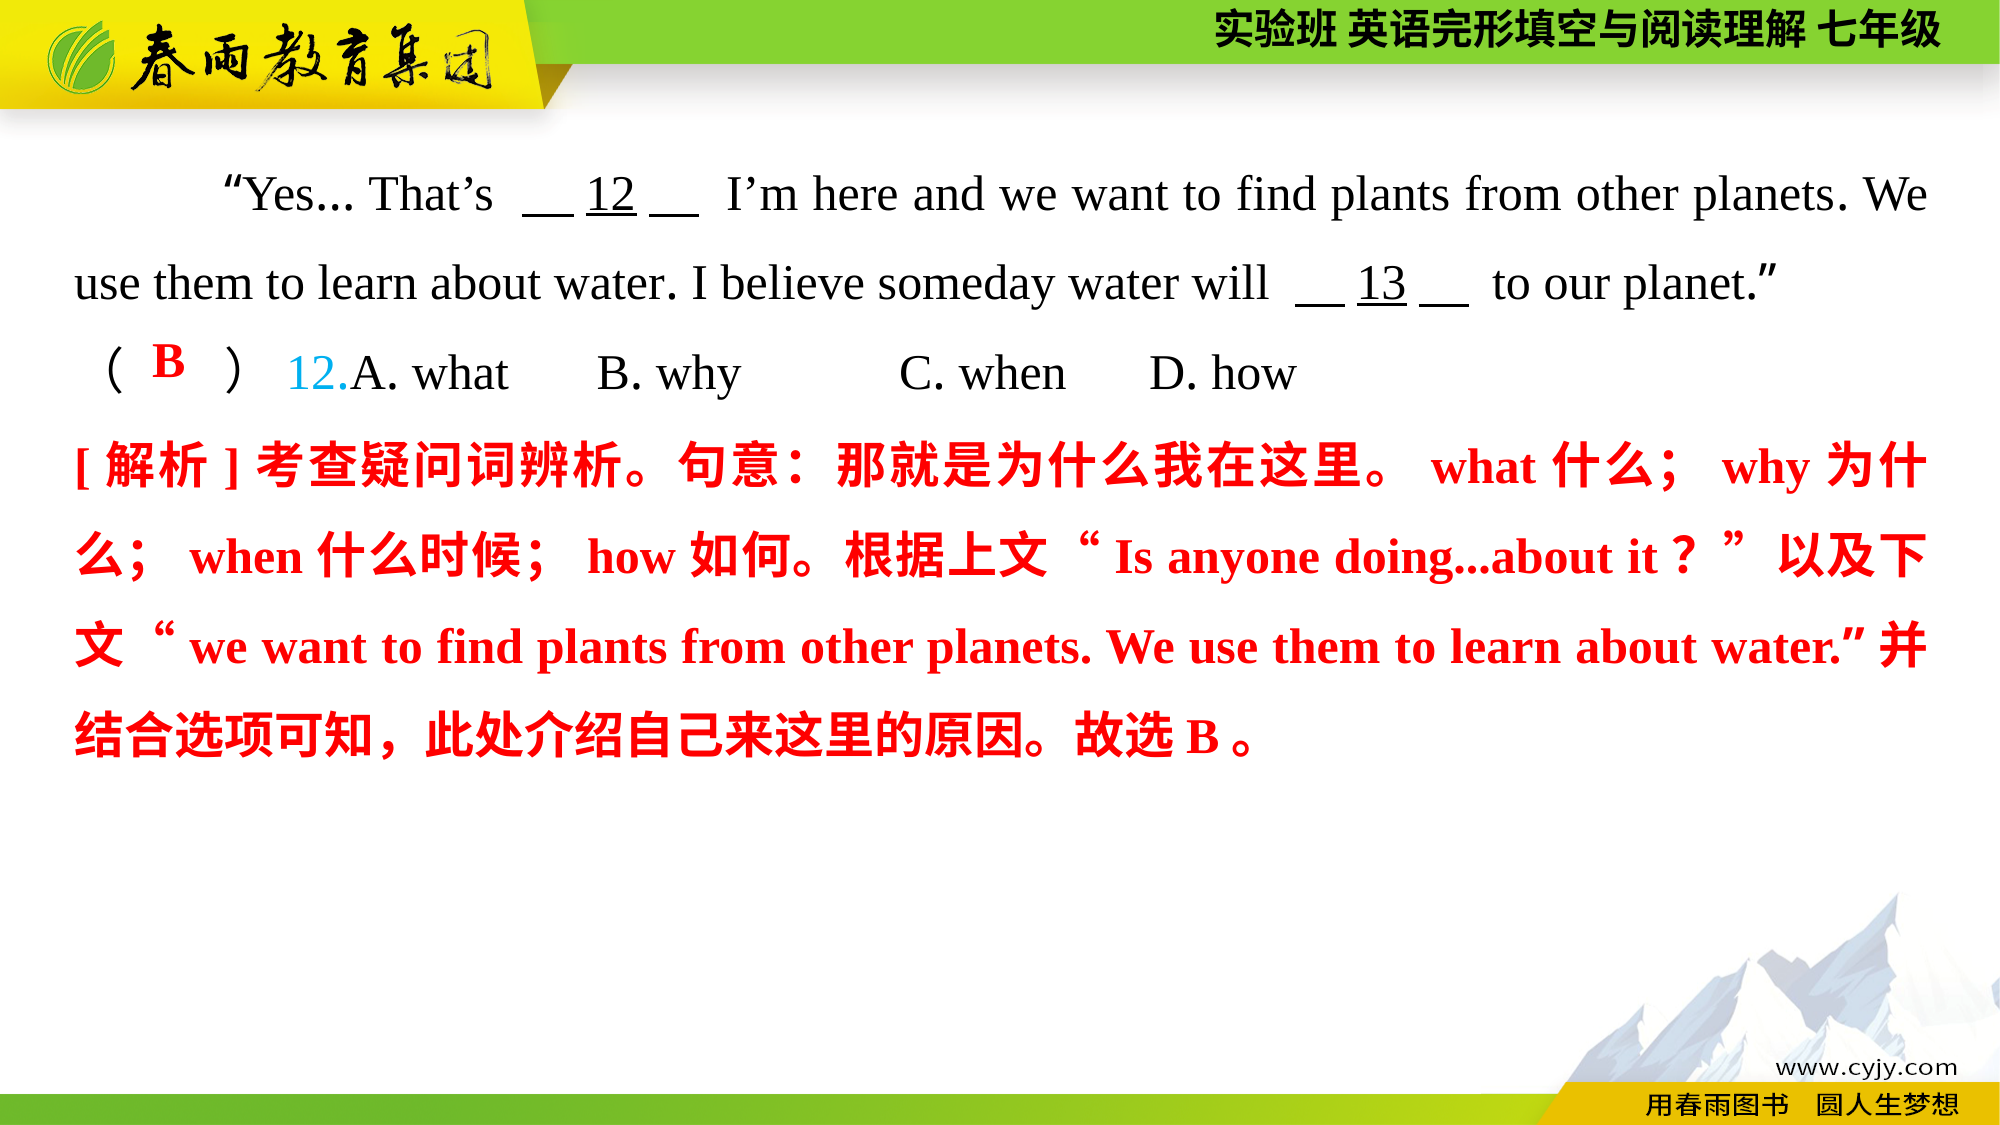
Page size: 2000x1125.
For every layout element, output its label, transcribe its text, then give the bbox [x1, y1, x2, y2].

text_box [解析]考查疑问词辨析。句意：那就是为什么我在这里。what什么；why为什么；when什么时候；how如何。根据上文“Is anyone doing...about it？”以及下文“we want to find plants from other planets. We use them to learn about water.”并结合选项可知，此处介绍自己来这里的原因。故选B。 [59, 396, 1944, 772]
picture [0, 0, 2000, 1125]
list “Yes... That’s 12 I’m here and we want to find plants from other planets. We use them to learn about water. I believe someday water will 13 to our planet.” （ ）12.A. what B. why C. when D. how [59, 122, 1944, 396]
text_box B [137, 319, 201, 395]
